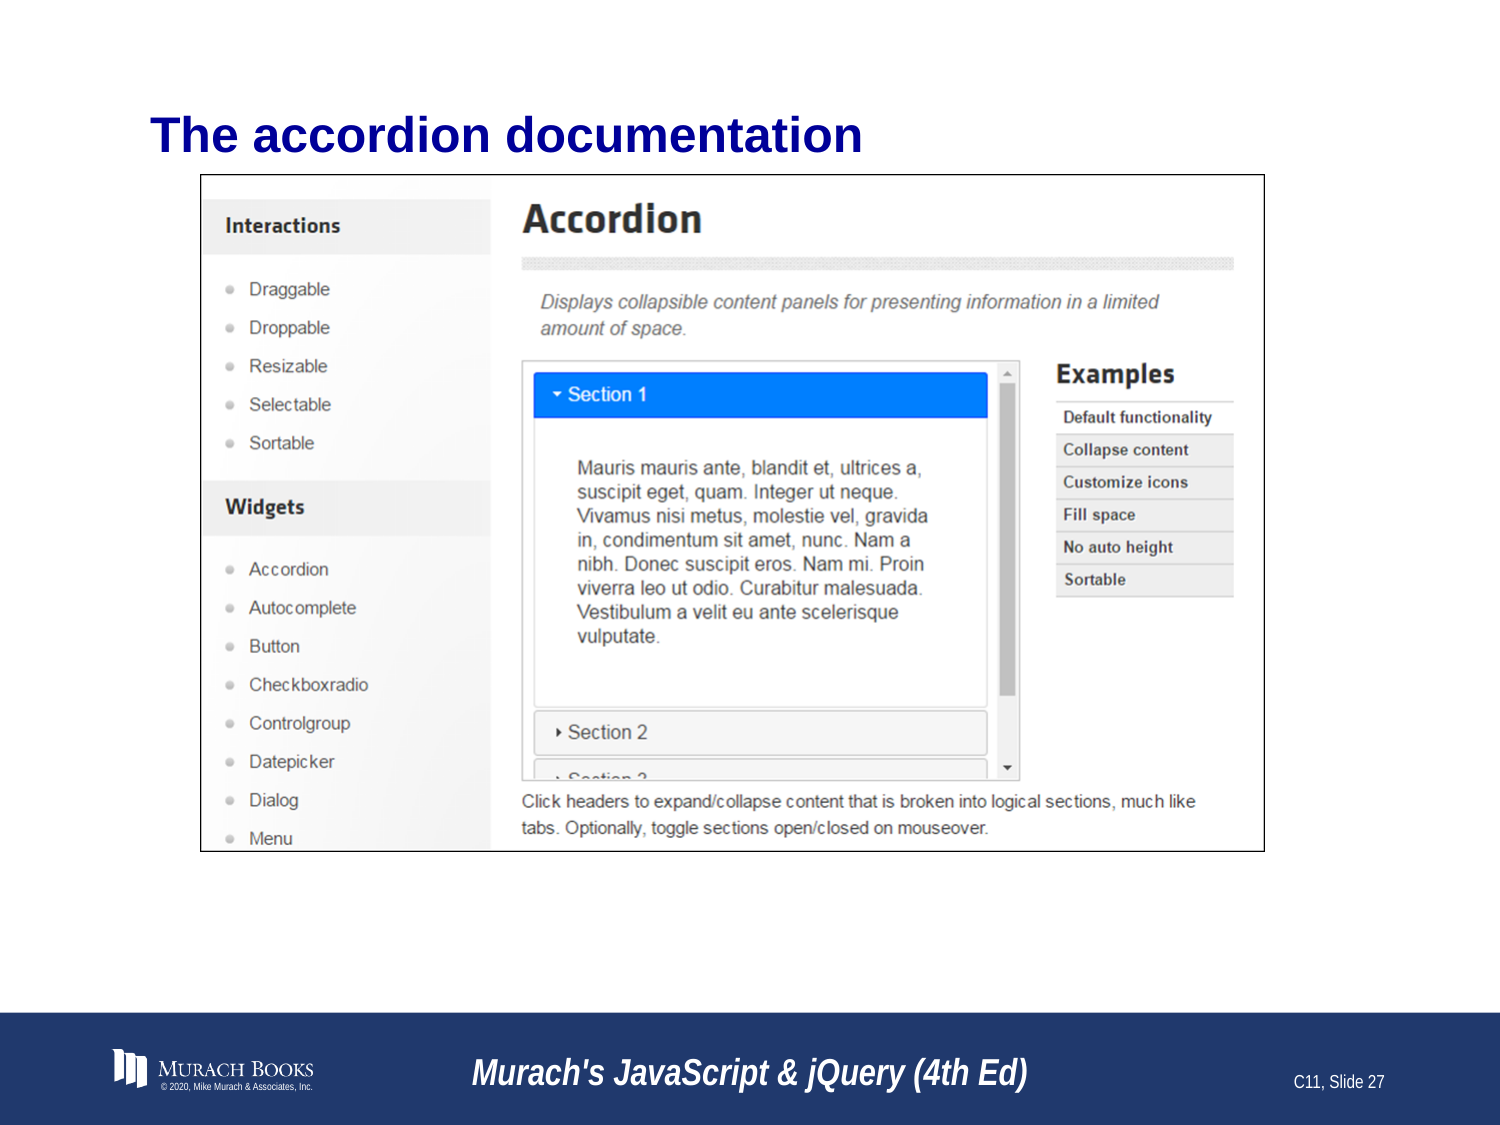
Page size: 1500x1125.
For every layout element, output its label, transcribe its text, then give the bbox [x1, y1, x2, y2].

slide_number Murach's JavaScript & jQuery (4th Ed) [463, 1025, 1050, 1100]
footer © 2020, Mike Murach & Associates, Inc. [12, 1025, 463, 1100]
slide_number C11, Slide 27 [1087, 1025, 1400, 1100]
title The accordion documentation [150, 102, 1350, 164]
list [199, 174, 1265, 853]
